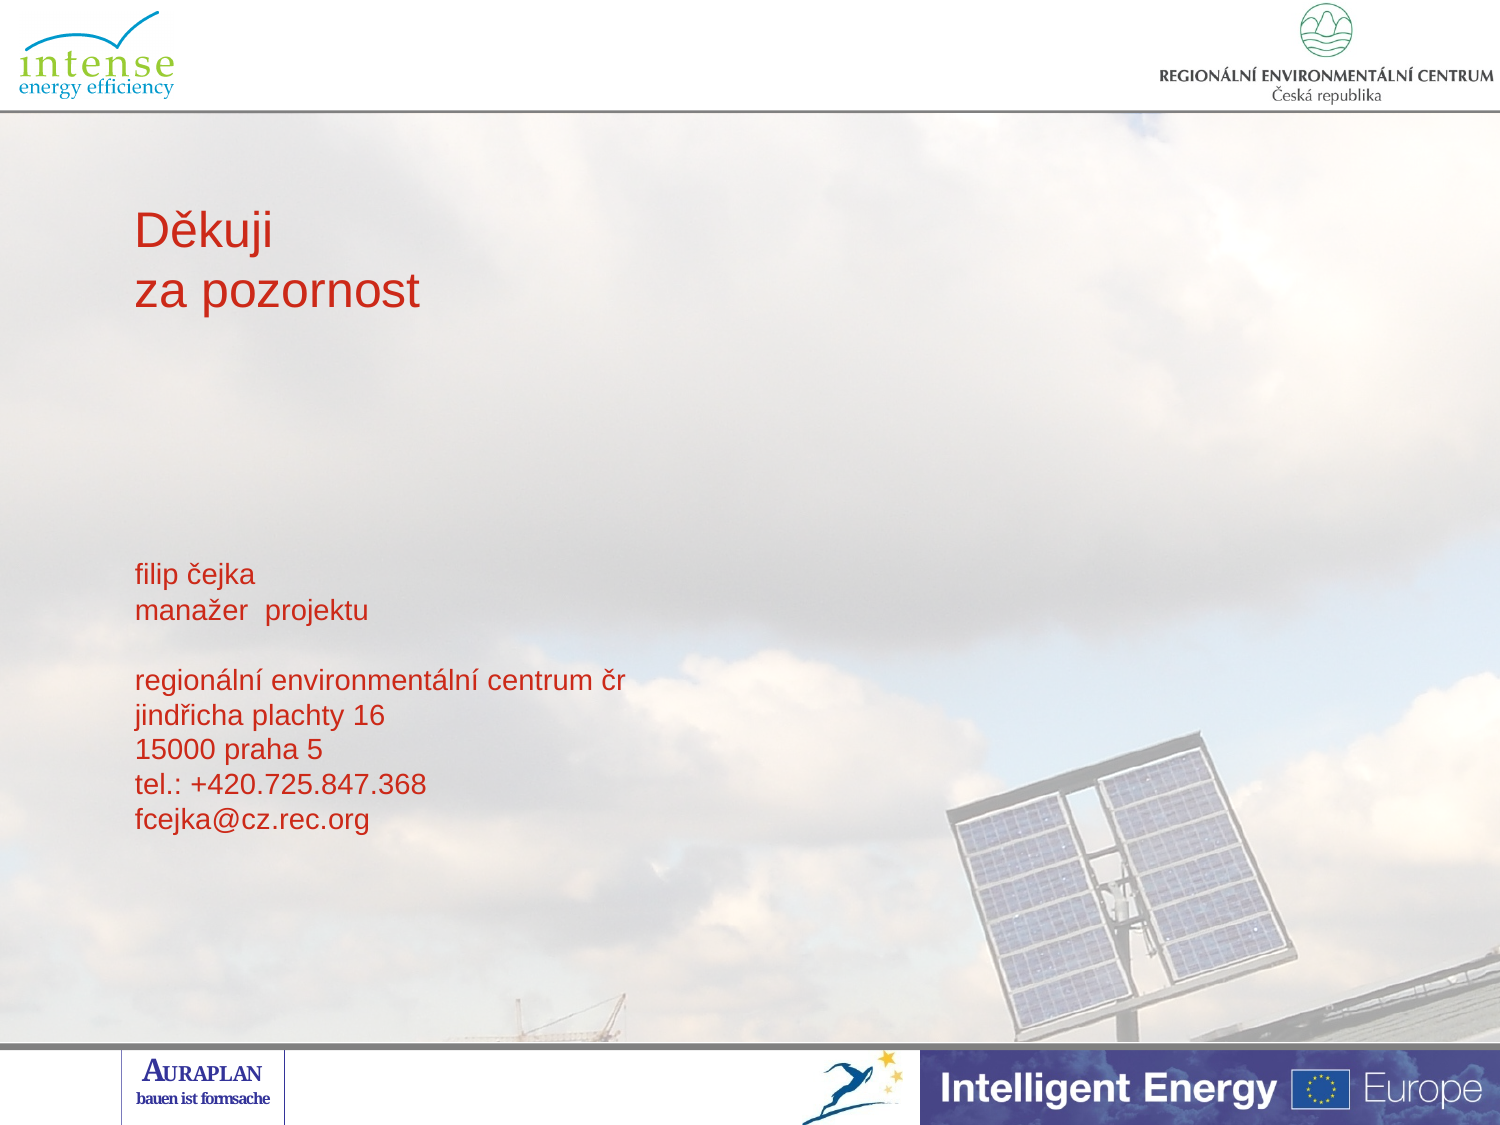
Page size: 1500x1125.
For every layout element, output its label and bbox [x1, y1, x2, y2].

picture [920, 1051, 1500, 1125]
picture [1160, 2, 1494, 105]
list [0, 113, 1500, 1042]
picture [19, 11, 174, 99]
picture [802, 1051, 903, 1125]
